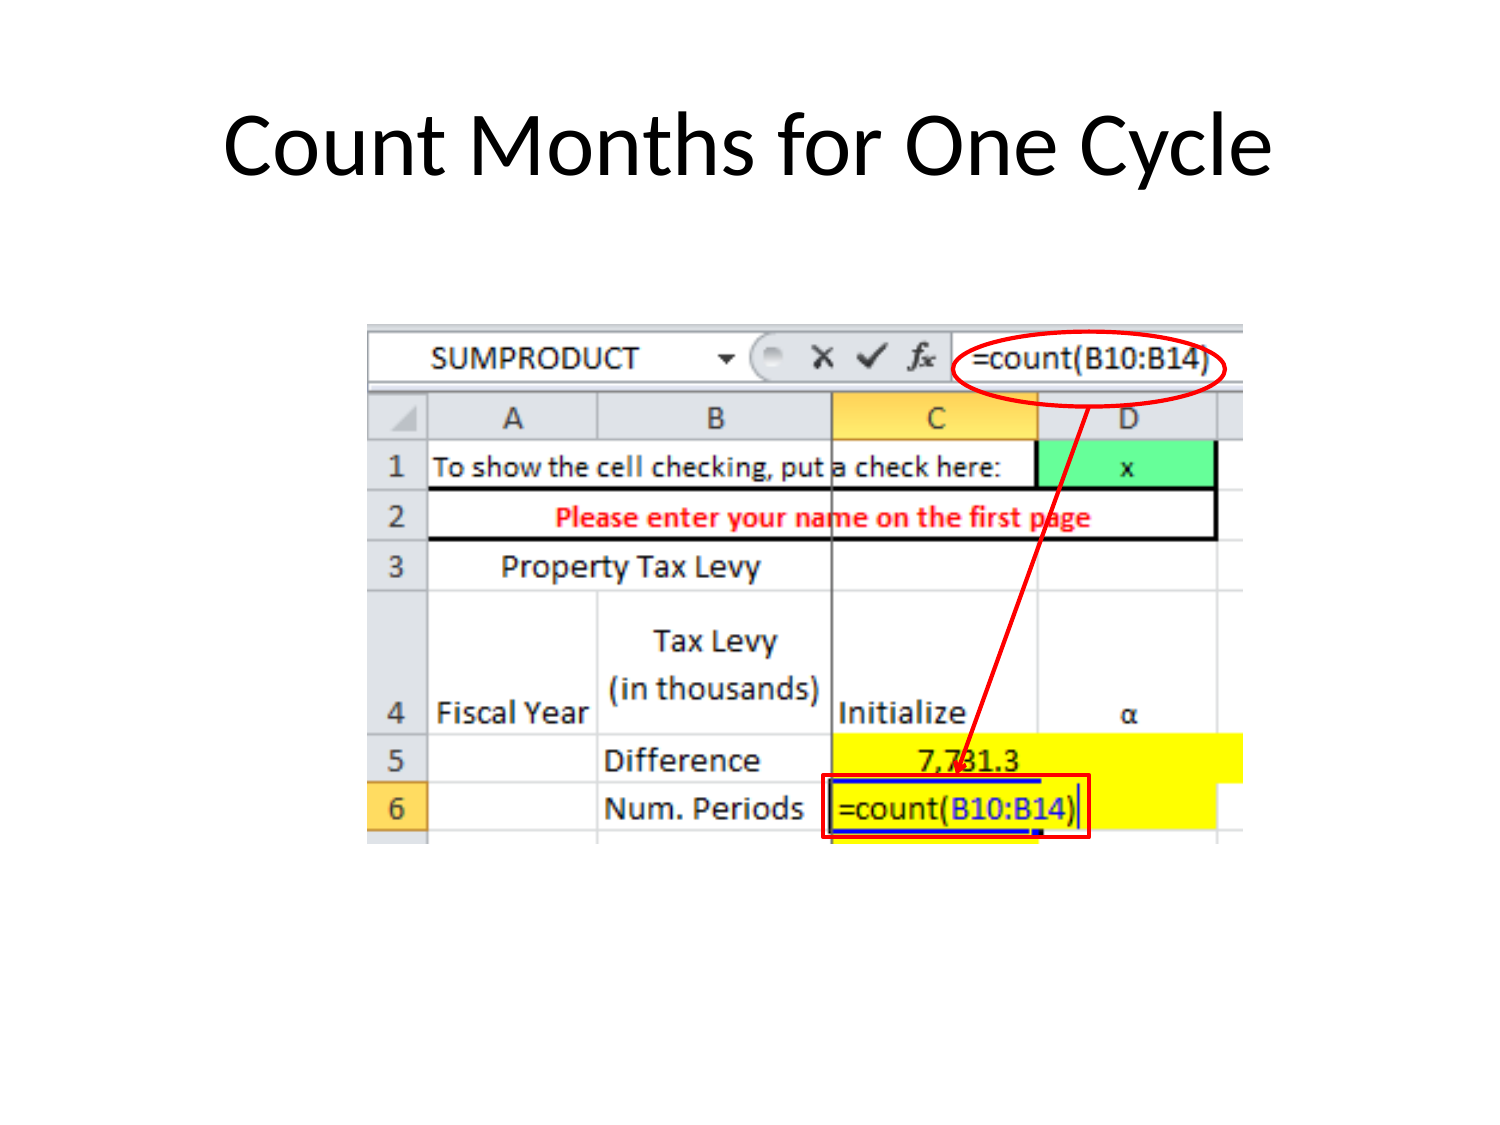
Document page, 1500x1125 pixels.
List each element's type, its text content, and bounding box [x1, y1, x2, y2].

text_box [822, 331, 1226, 838]
title Count Months for One Cycle [75, 45, 1425, 233]
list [367, 324, 1244, 844]
